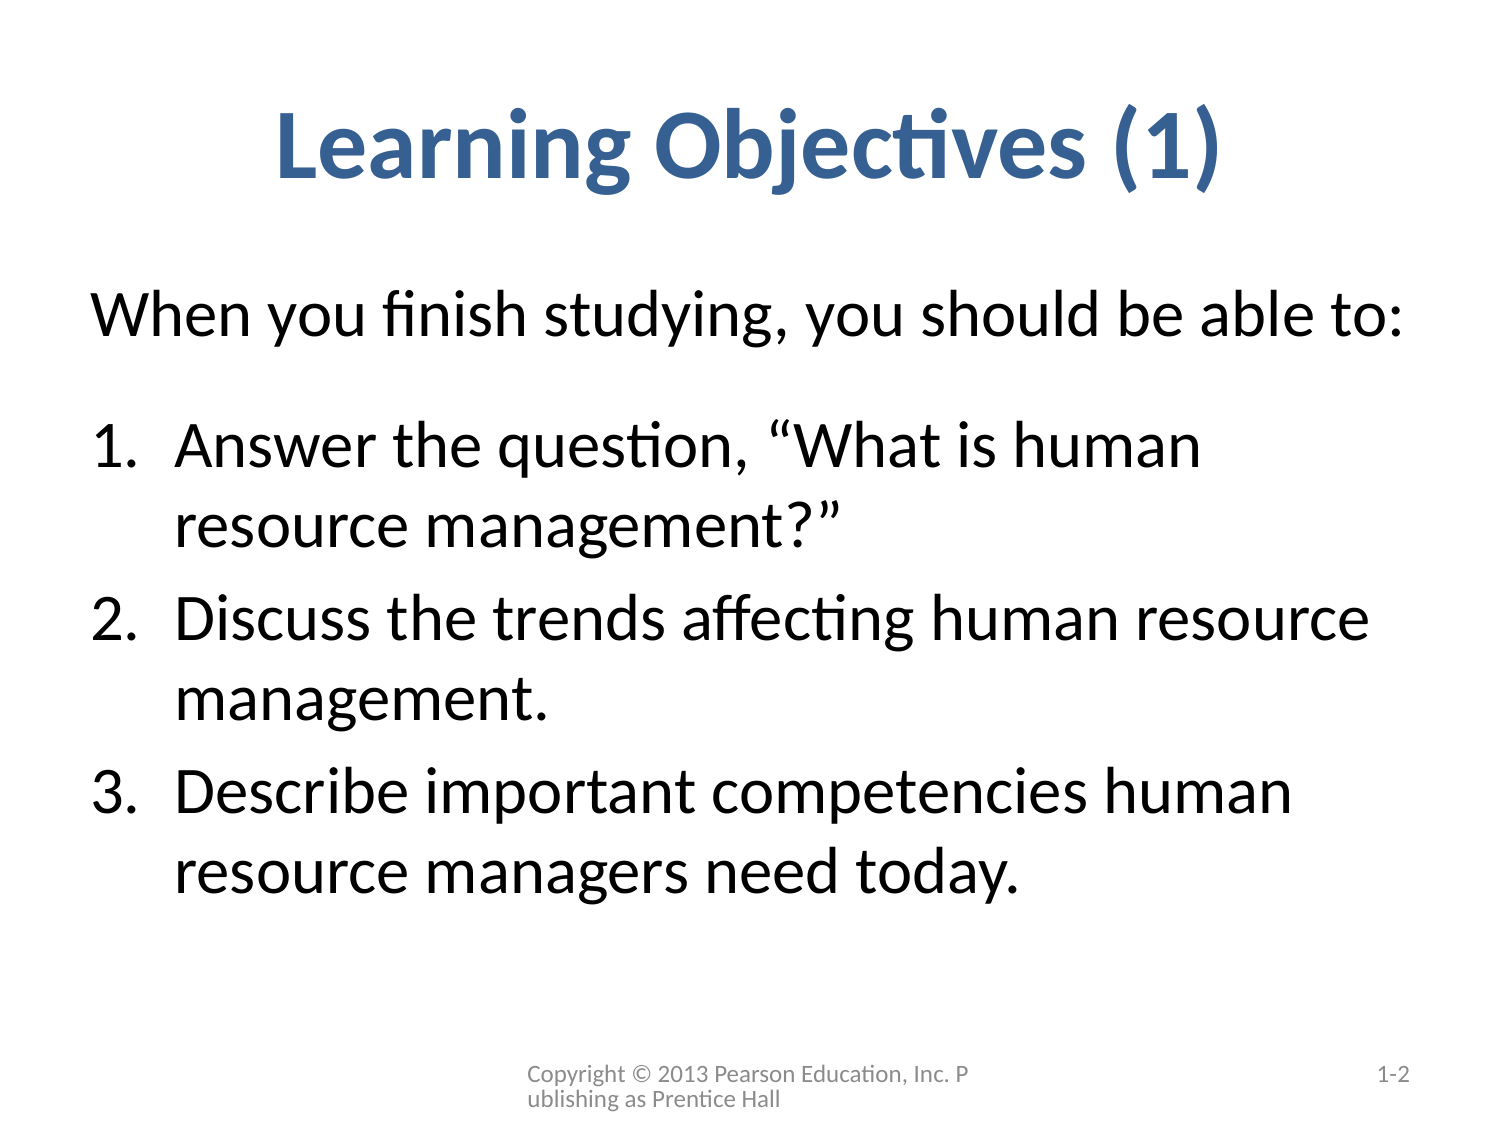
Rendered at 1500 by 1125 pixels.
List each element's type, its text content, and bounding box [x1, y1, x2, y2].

list When you finish studying, you should be able to: Answer the question, “What is human resource management?” Discuss the trends affecting human resource management. Describe important competencies human resource managers need today. [75, 262, 1425, 1005]
title Learning Objectives (1) [75, 45, 1425, 233]
slide_number 1-2 [1074, 1042, 1425, 1103]
footer Copyright © 2013 Pearson Education, Inc. Publishing as Prentice Hall [512, 1042, 988, 1103]
